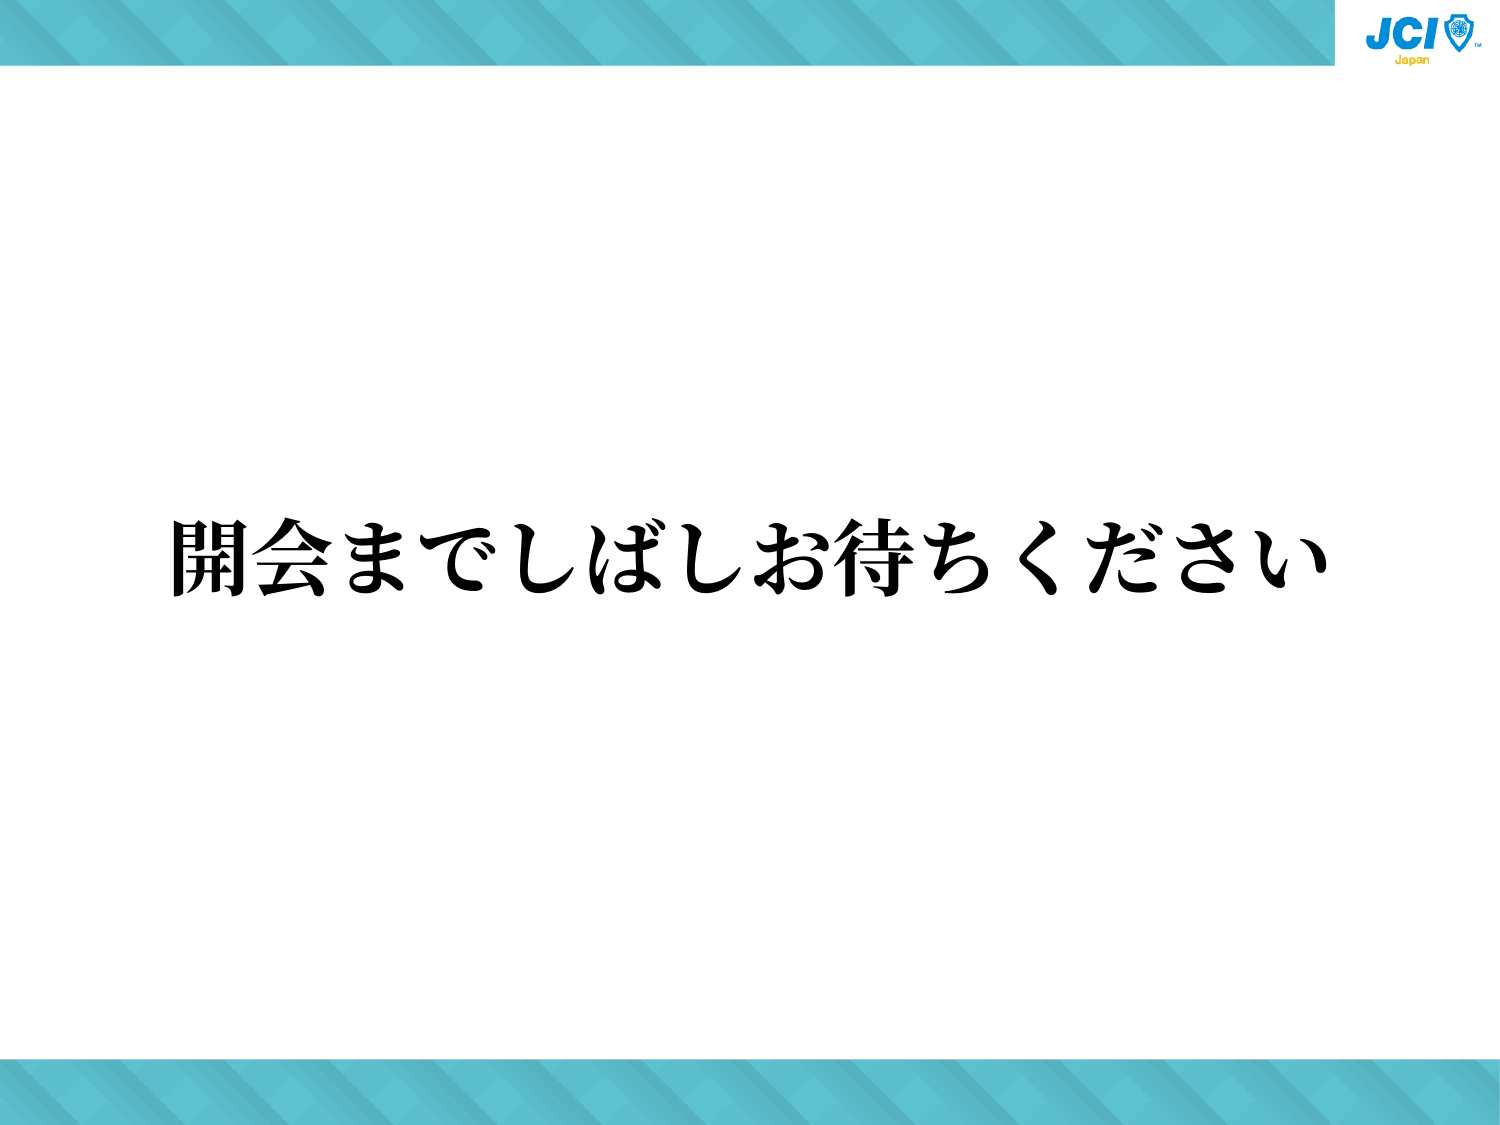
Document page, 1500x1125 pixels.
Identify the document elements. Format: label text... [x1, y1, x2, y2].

picture [0, 984, 1500, 1125]
picture [0, 0, 1500, 141]
title 開会までしばしお待ちください [0, 141, 1500, 984]
